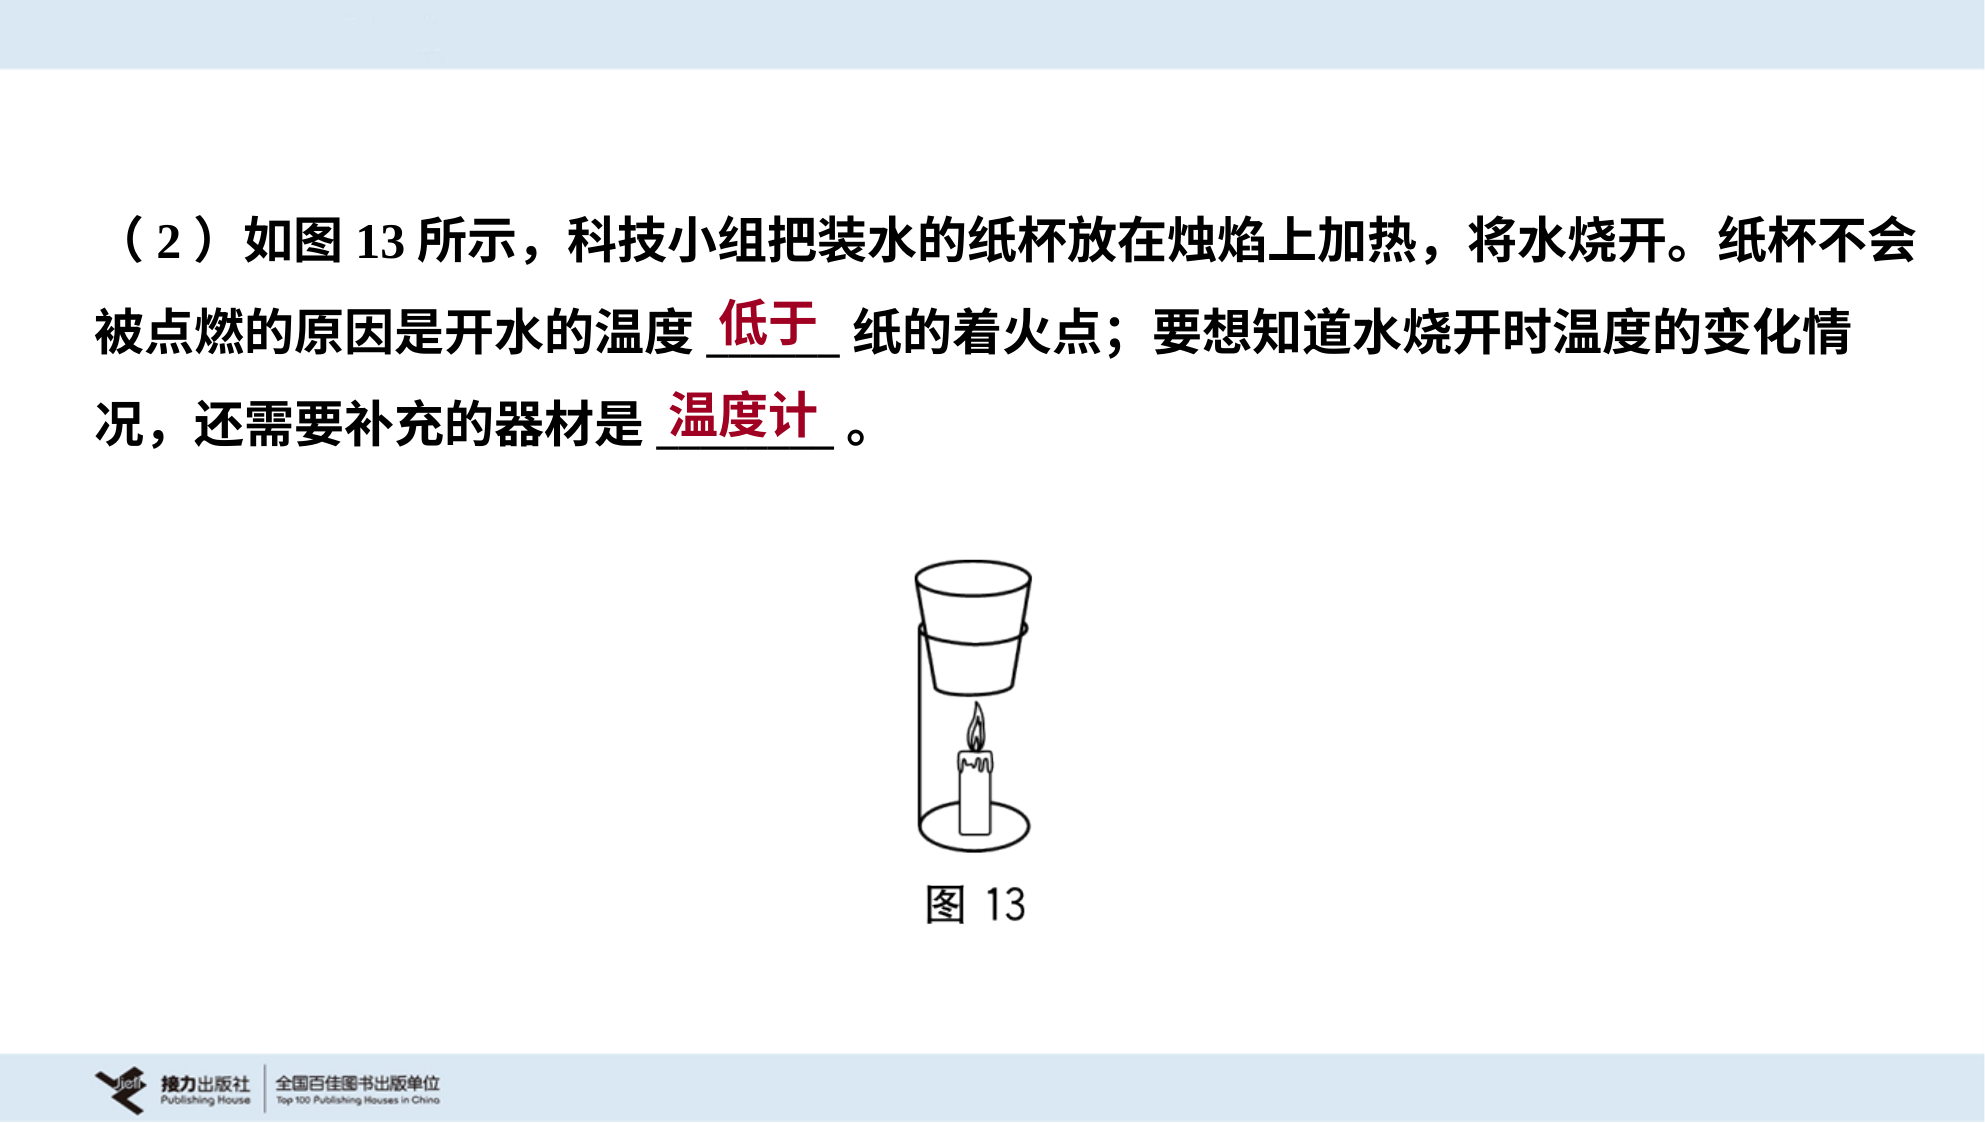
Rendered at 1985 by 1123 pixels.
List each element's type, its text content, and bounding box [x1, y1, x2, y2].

picture [0, 0, 1985, 1122]
text_box 低于 [700, 264, 837, 352]
text_box 温度计 [650, 355, 837, 444]
text_box （2）如图13所示，科技小组把装水的纸杯放在烛焰上加热，将水烧开。纸杯不会 被点燃的原因是开水的温度______纸的着火点；要想知道水烧开时温度的变化情 况，还需要补充的器材是________。 [94, 177, 1892, 453]
